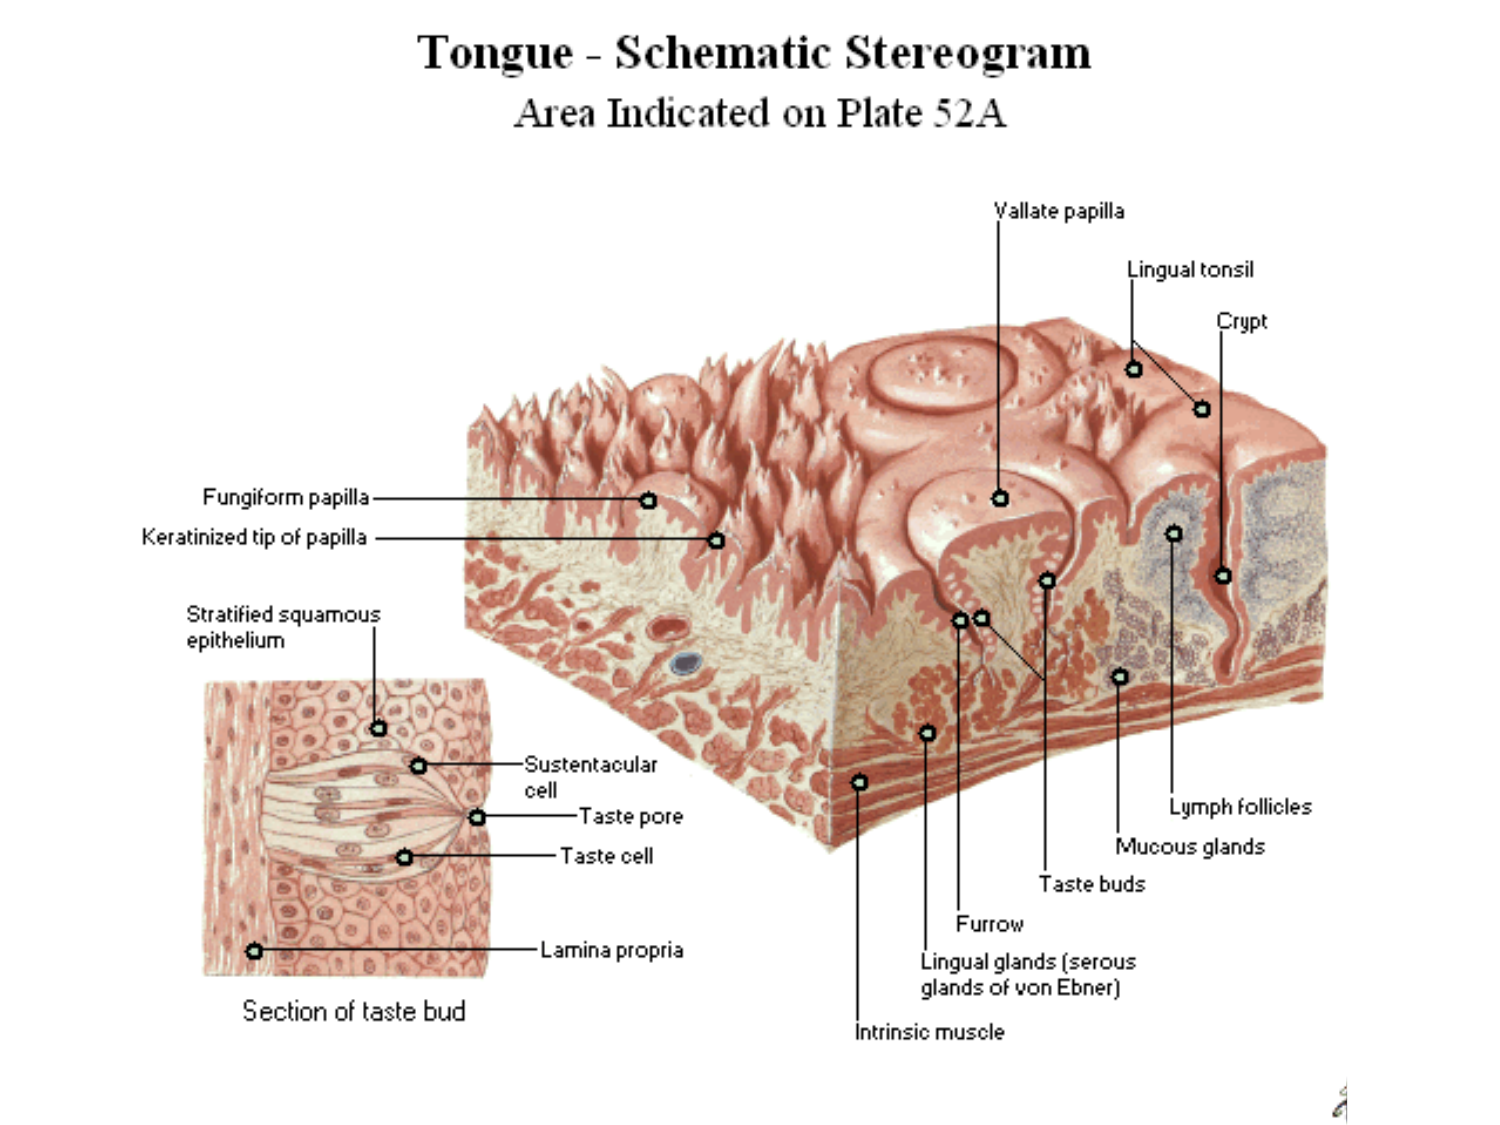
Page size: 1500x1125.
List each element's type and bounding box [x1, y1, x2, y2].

picture [123, 21, 1348, 1125]
